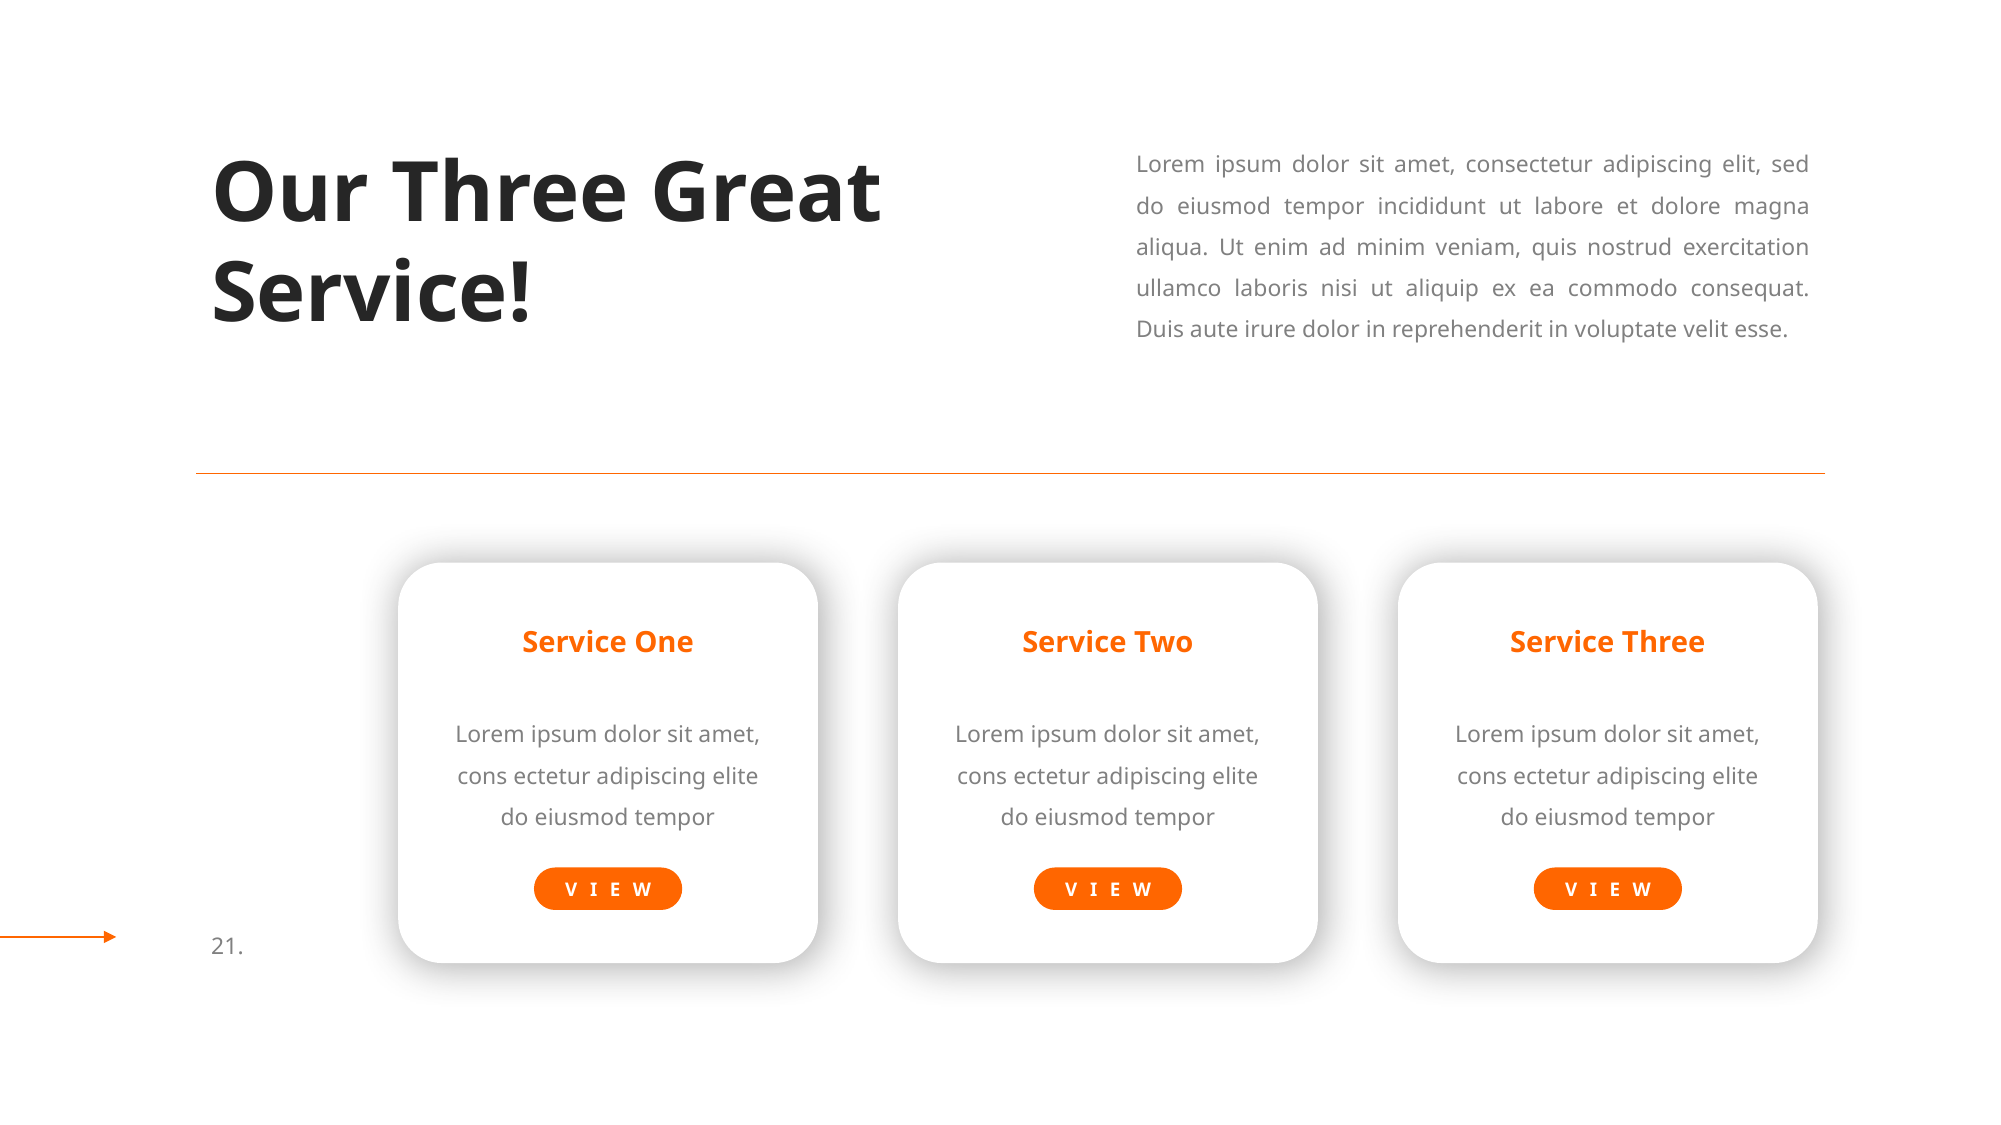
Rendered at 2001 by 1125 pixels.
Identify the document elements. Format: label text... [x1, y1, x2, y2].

text_box [397, 561, 820, 965]
text_box [1396, 561, 1819, 965]
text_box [440, 615, 776, 910]
text_box [897, 561, 1319, 965]
text_box 21. [196, 910, 276, 967]
text_box Lorem ipsum dolor sit amet, consectetur adipiscing elit, sed do eiusmod tempor incididunt ut labore et dolore magna aliqua. Ut enim ad minim veniam, quis nostrud exercitation ullamco laboris nisi ut aliquip ex ea commodo consequat. Duis aute irure dolor in reprehenderit in voluptate velit esse. [1121, 128, 1826, 350]
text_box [940, 615, 1276, 910]
text_box Our Three Great Service! [196, 130, 966, 346]
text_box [1440, 615, 1776, 910]
